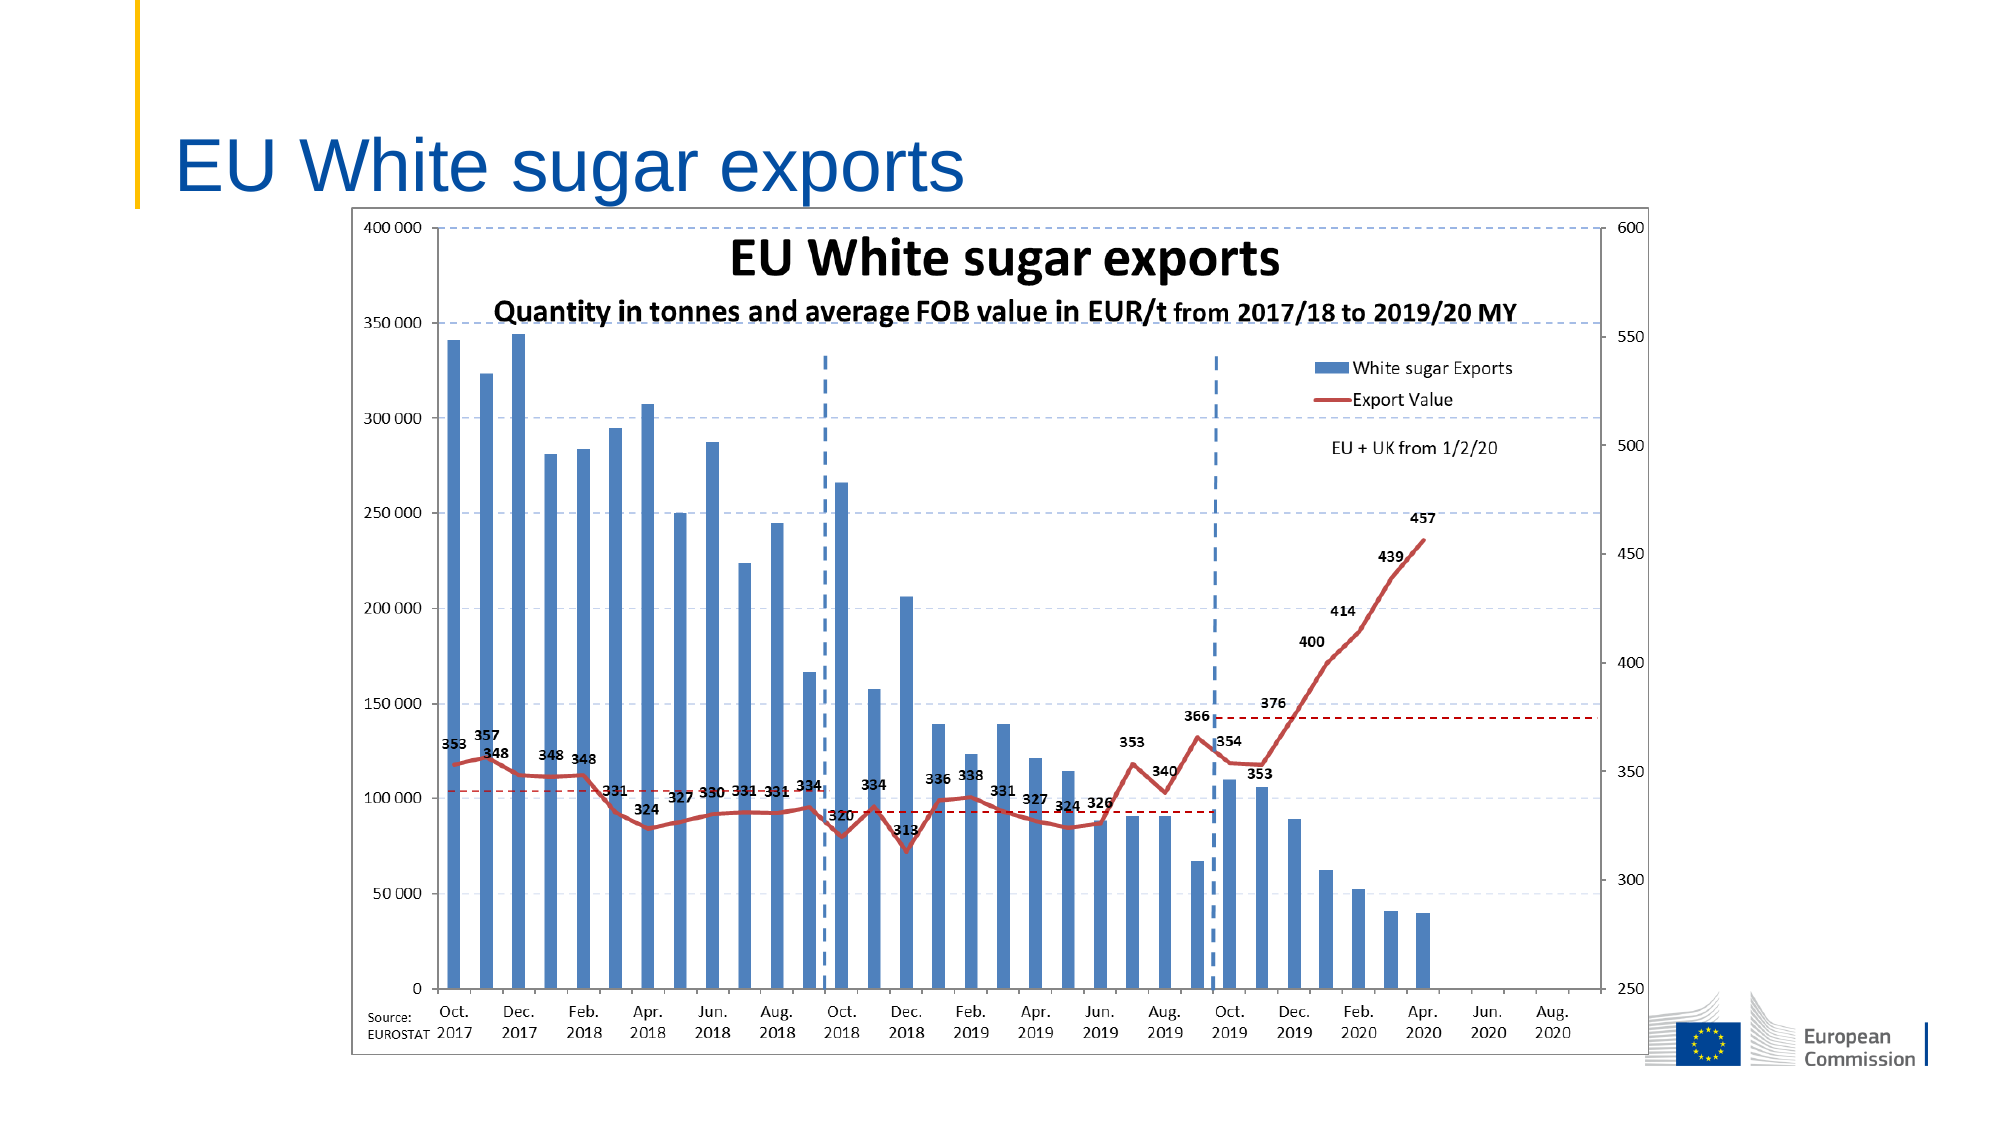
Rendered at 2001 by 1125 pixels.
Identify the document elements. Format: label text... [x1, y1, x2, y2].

picture [351, 207, 1928, 1066]
title EU White sugar exports [159, 79, 1885, 208]
